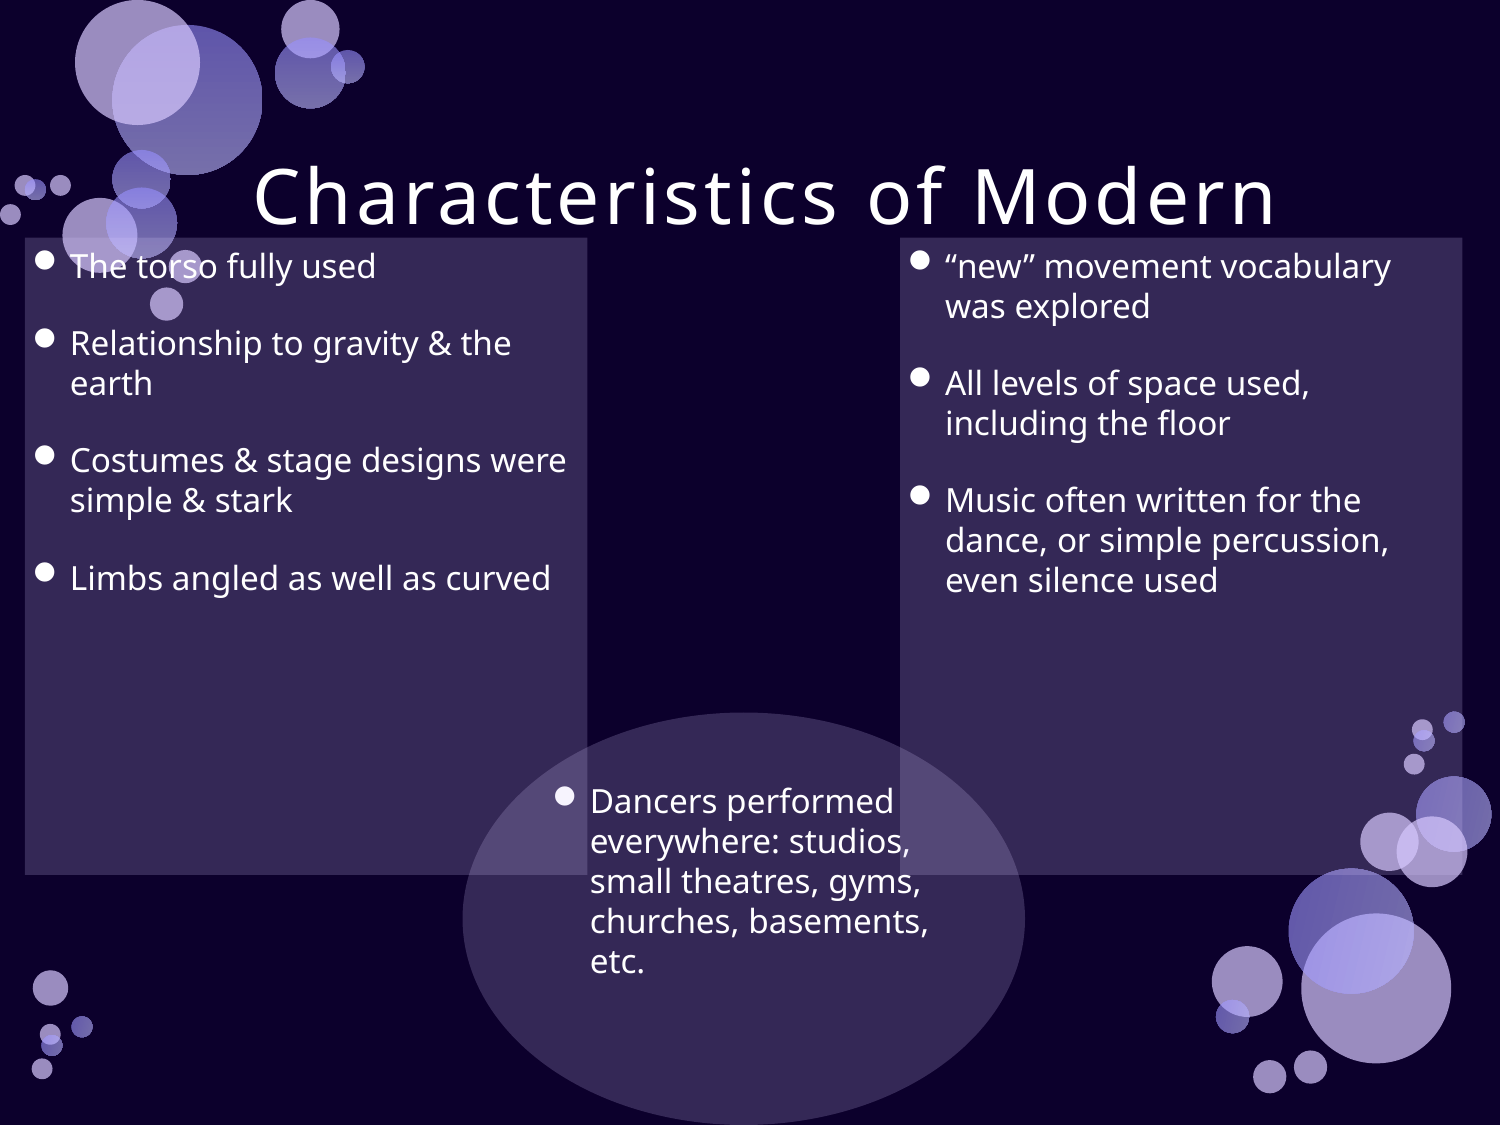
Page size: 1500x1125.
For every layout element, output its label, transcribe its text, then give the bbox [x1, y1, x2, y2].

list “new” movement vocabulary was explored All levels of space used, including the floor Music often written for the dance, or simple percussion, even silence used [900, 237, 1463, 875]
title Characteristics of Modern [237, 99, 1325, 288]
text_box Dancers performed everywhere: studios, small theatres, gyms, churches, basements, etc. [462, 712, 1026, 1125]
list The torso fully used Relationship to gravity & the earth Costumes & stage designs were simple & stark Limbs angled as well as curved [24, 237, 588, 875]
